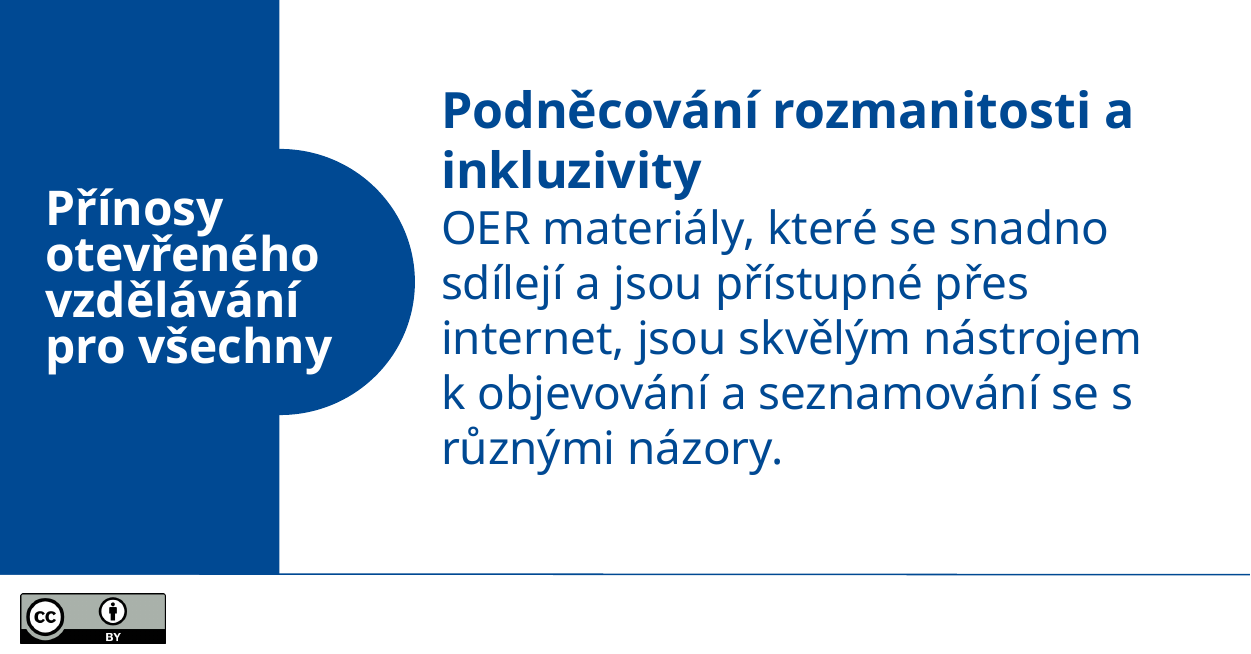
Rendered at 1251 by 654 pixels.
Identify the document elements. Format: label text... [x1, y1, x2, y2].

text_box Přínosy otevřeného vzdělávání pro všechny [30, 173, 400, 388]
text_box Podněcování rozmanitosti a inkluzivity OER materiály, které se snadno sdílejí a jsou přístupné přes internet, jsou skvělým nástrojem k objevování a seznamování se s různými názory. [426, 63, 1176, 489]
text_box [203, 148, 358, 173]
text_box [198, 388, 362, 416]
text_box [0, 582, 1250, 654]
text_box [400, 221, 415, 343]
text_box [0, 0, 280, 573]
picture [20, 592, 166, 645]
